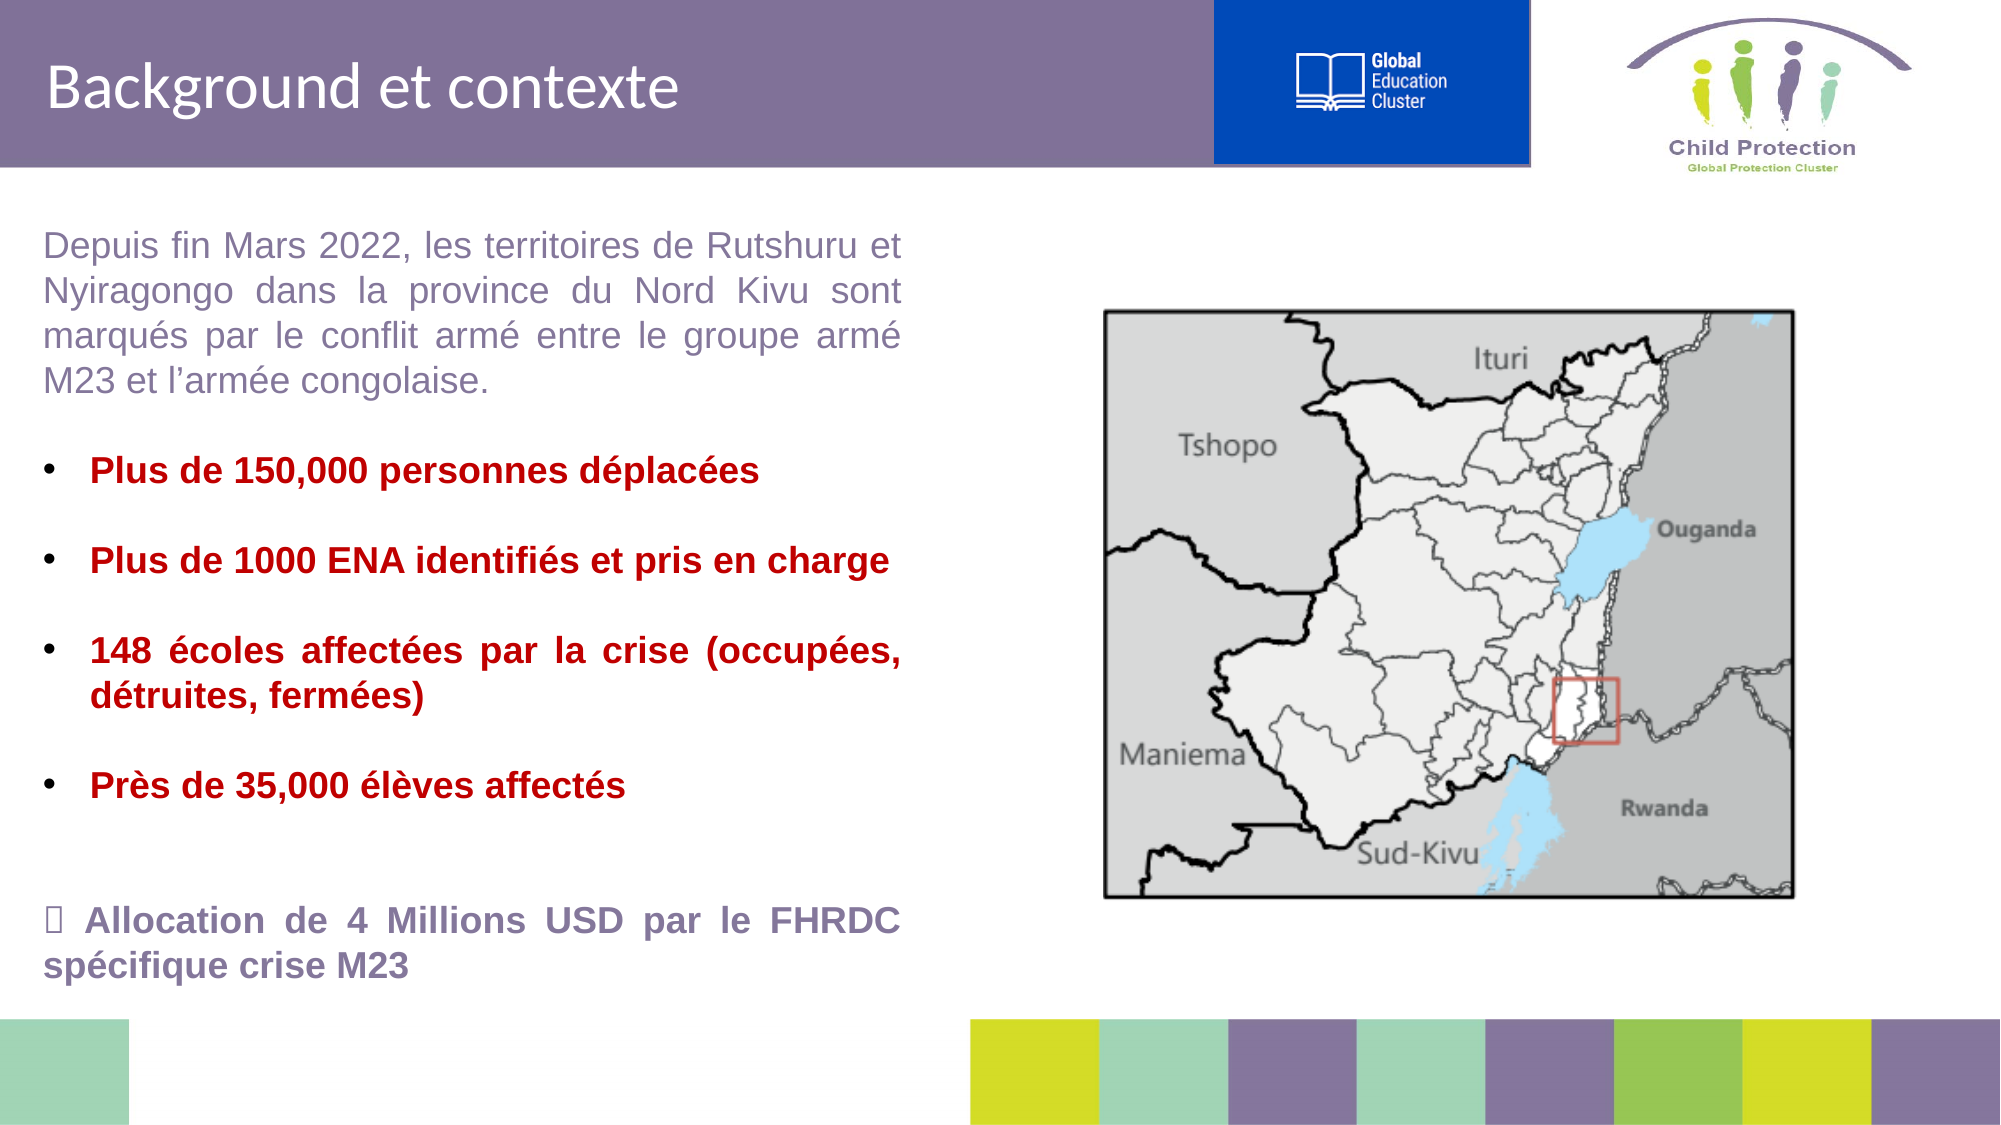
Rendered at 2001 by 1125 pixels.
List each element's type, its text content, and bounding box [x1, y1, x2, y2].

picture [0, 1019, 2000, 1125]
text_box Depuis fin Mars 2022, les territoires de Rutshuru et Nyiragongo dans la province du Nord Kivu sont marqués par le conflit armé entre le groupe armé M23 et l’armée congolaise. Plus de 150,000 personnes déplacées Plus de 1000 ENA identifiés et pris en charge 148 écoles affectées par la crise (occupées, détruites, fermées) Près de 35,000 élèves affectés  Allocation de 4 Millions USD par le FHRDC spécifique crise M23 [28, 213, 917, 993]
picture [0, 0, 2000, 175]
title Background et contexte [31, 34, 1209, 130]
picture [1102, 303, 1800, 911]
